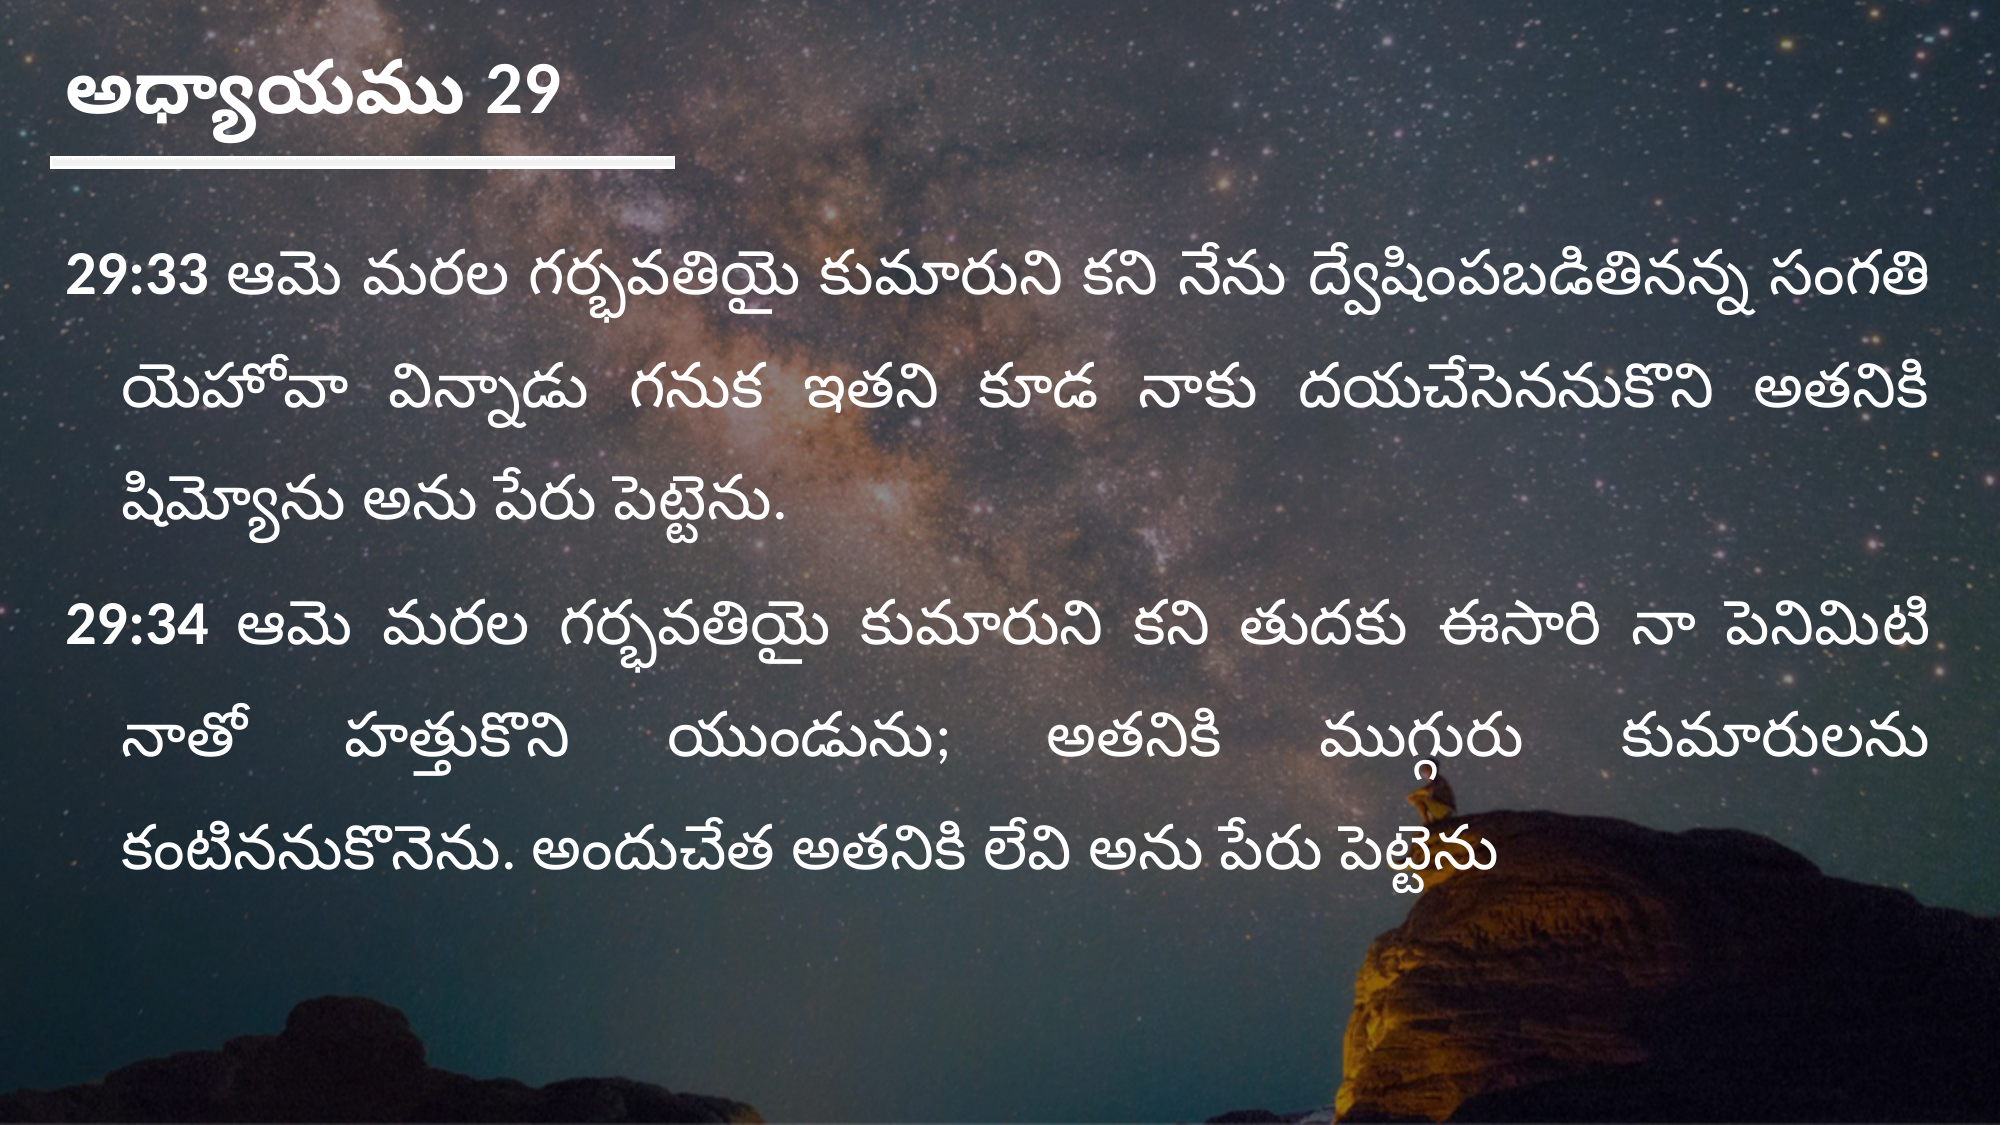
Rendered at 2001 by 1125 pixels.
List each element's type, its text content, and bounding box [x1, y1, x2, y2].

list 29:33 ఆమె మరల గర్భవతియై కుమారుని కని నేను ద్వేషింపబడితినన్న సంగతి యెహోవా విన్నాడు గనుక ఇతని కూడ నాకు దయచేసెననుకొని అతనికి షిమ్యోను అను పేరు పెట్టెను. 29:34 ఆమె మరల గర్భవతియై కుమారుని కని తుదకు ఈసారి నా పెనిమిటి నాతో హత్తుకొని యుండును; అతనికి ముగ్గురు కుమారులను కంటిననుకొనెను. అందుచేత అతనికి లేవి అను పేరు పెట్టెను [50, 187, 1946, 1063]
title అధ్యాయము 29 [50, 0, 1925, 167]
picture [0, 0, 2000, 1125]
